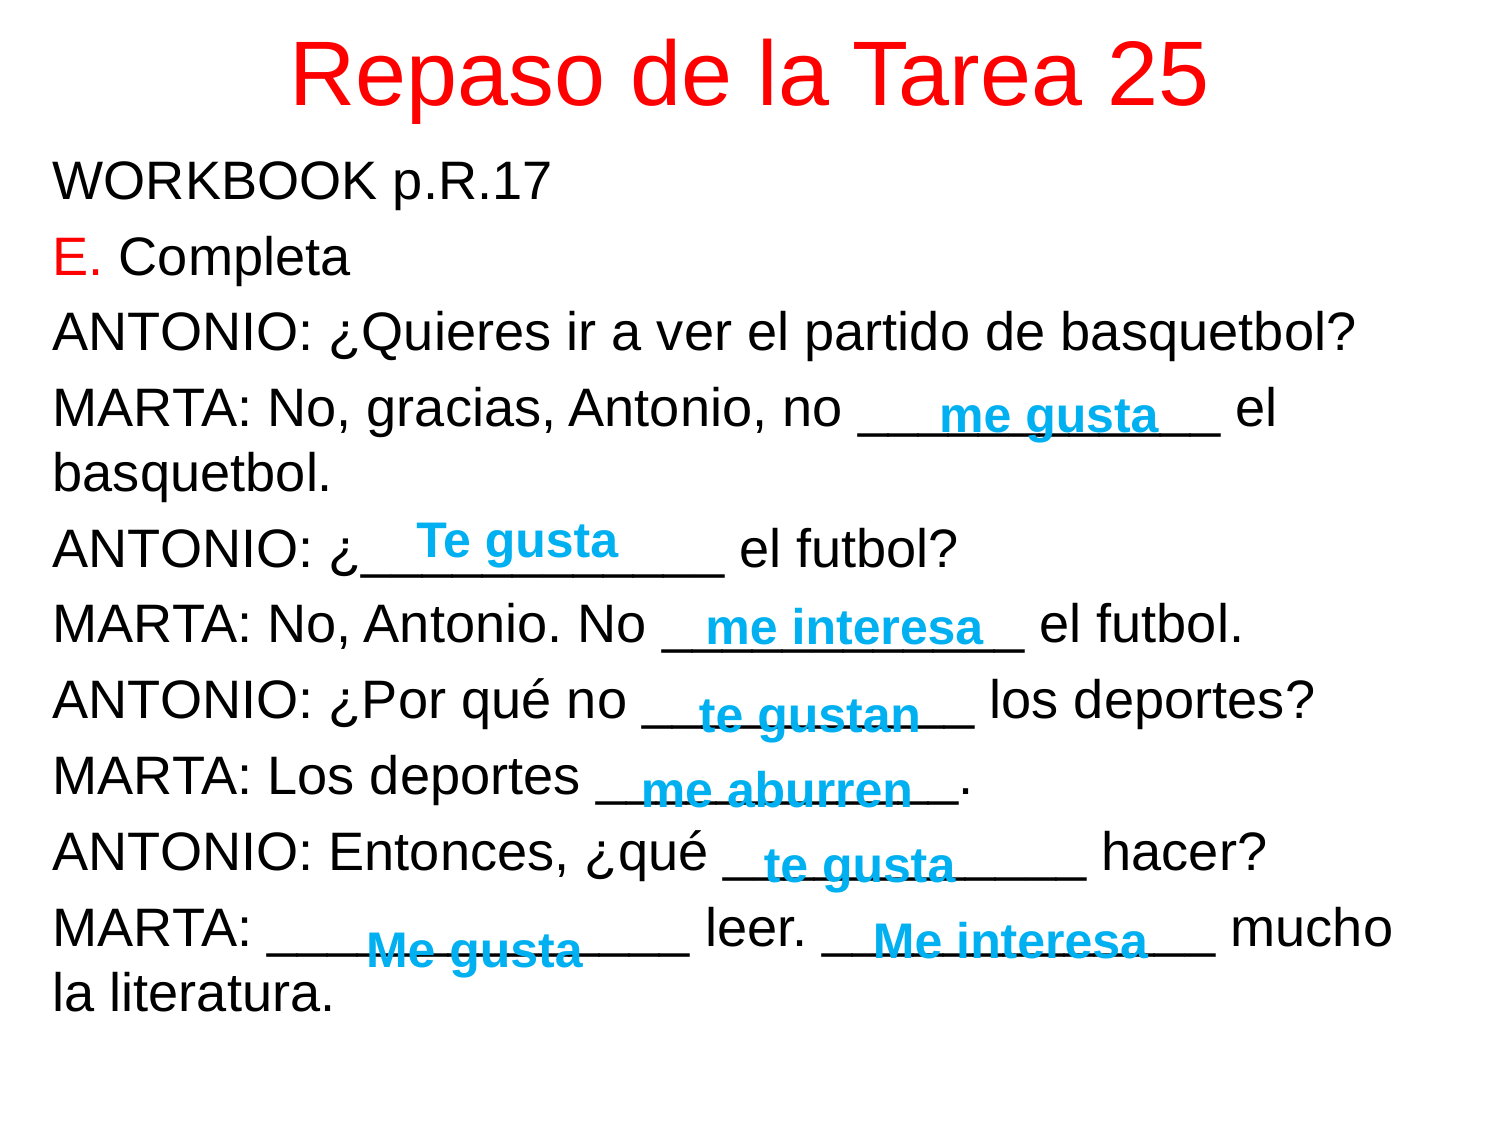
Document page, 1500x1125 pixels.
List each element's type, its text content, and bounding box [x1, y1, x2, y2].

text_box me aburren [626, 749, 928, 825]
text_box te gustan [684, 674, 937, 750]
title Repaso de la Tarea 25 [75, 0, 1425, 137]
text_box Me gusta [351, 910, 598, 986]
text_box me interesa [690, 587, 999, 663]
list WORKBOOK p.R.17 E. Completa ANTONIO: ¿Quieres ir a ver el partido de basquetbol? MARTA: No, gracias, Antonio, no ____________ el basquetbol. ANTONIO: ¿____________ el futbol? MARTA: No, Antonio. No ____________ el futbol. ANTONIO: ¿Por qué no ___________ los deportes? MARTA: Los deportes ____________. ANTONIO: Entonces, ¿qué ____________ hacer? MARTA: ______________ leer. _____________ mucho la literatura. [37, 137, 1463, 1075]
text_box te gusta [748, 825, 971, 901]
text_box me gusta [924, 374, 1174, 450]
text_box Te gusta [401, 500, 634, 576]
text_box Me interesa [858, 901, 1164, 976]
